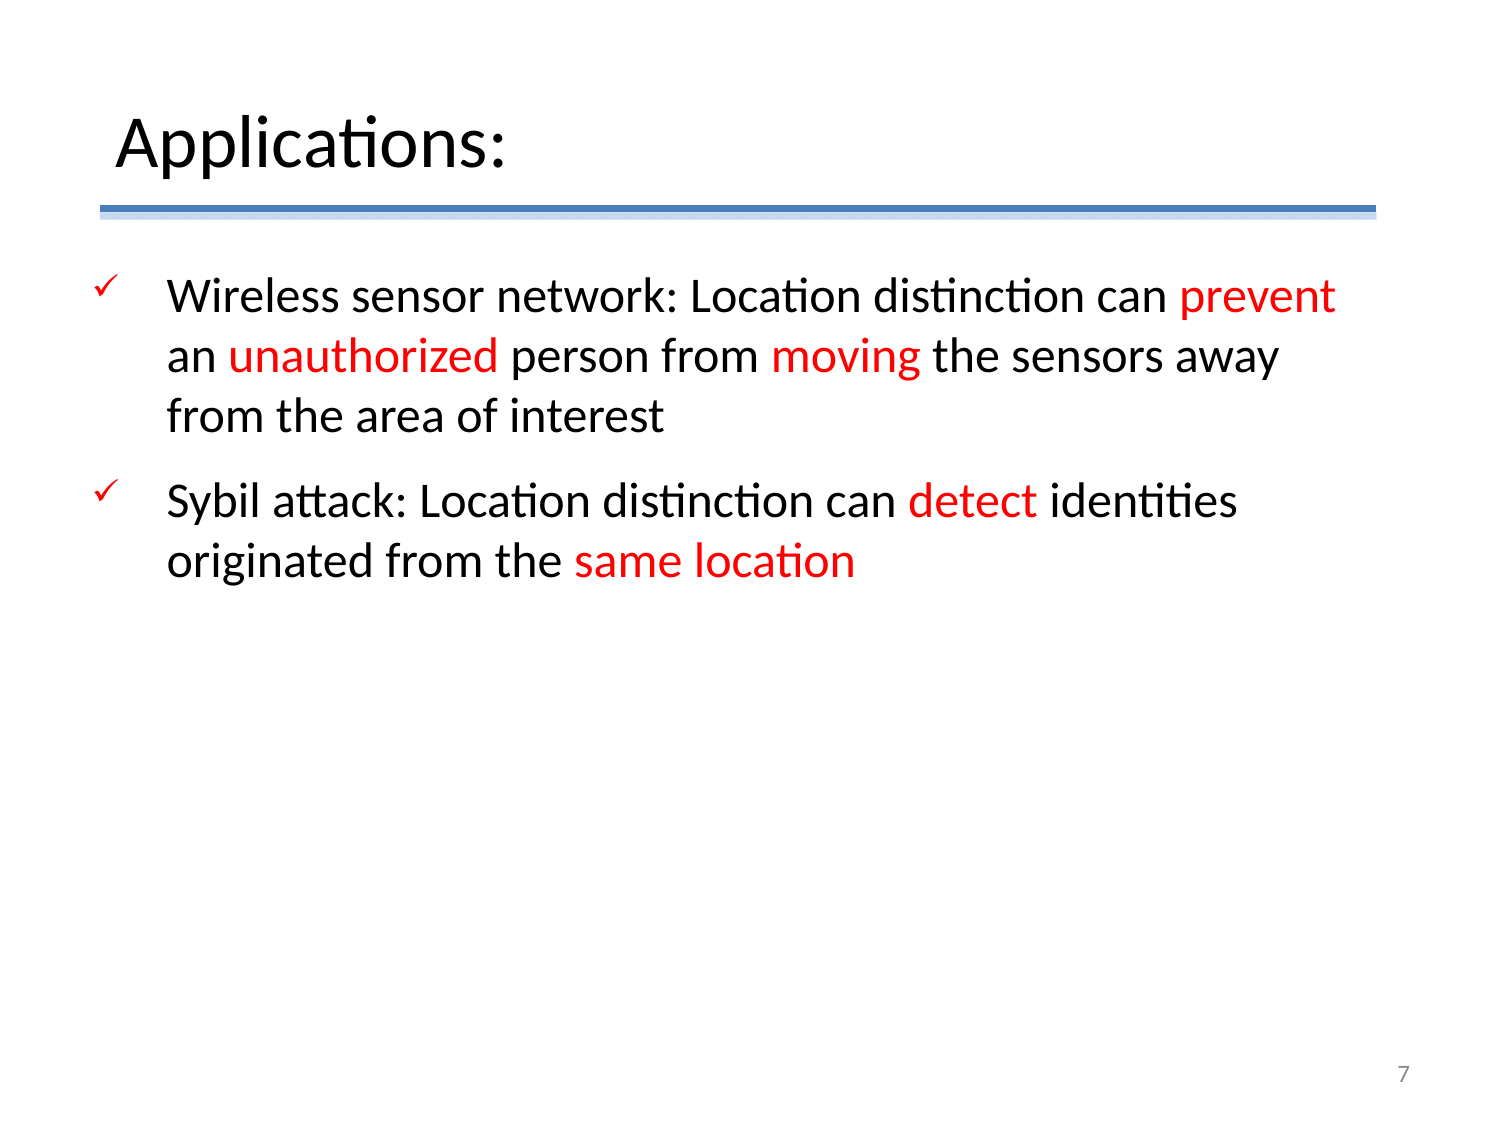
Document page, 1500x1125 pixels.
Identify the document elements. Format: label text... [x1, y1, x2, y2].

text_box Wireless sensor network: Location distinction can prevent an unauthorized person from moving the sensors away from the area of interest Sybil attack: Location distinction can detect identities originated from the same location [76, 255, 1400, 596]
title Applications: [100, 54, 1376, 205]
slide_number 7 [1074, 1042, 1425, 1103]
